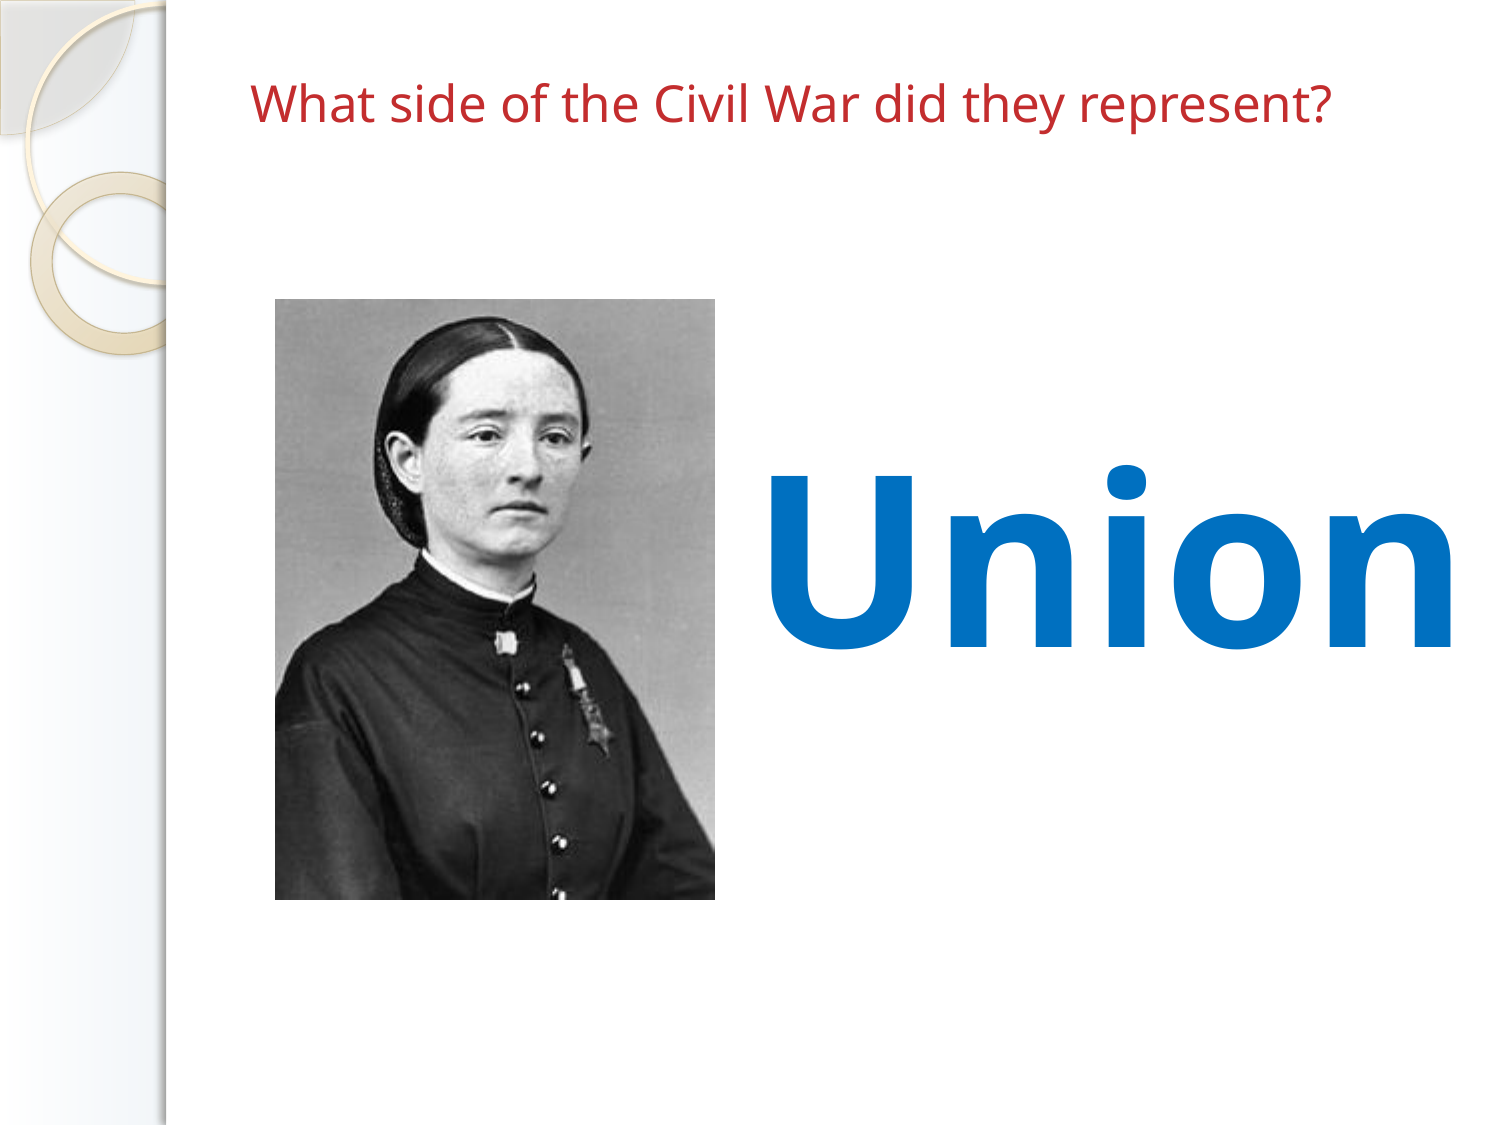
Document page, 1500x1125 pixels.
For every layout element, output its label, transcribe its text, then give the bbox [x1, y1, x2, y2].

title What side of the Civil War did they represent? [235, 45, 1466, 233]
text_box Union [736, 399, 1484, 703]
picture [274, 299, 716, 901]
